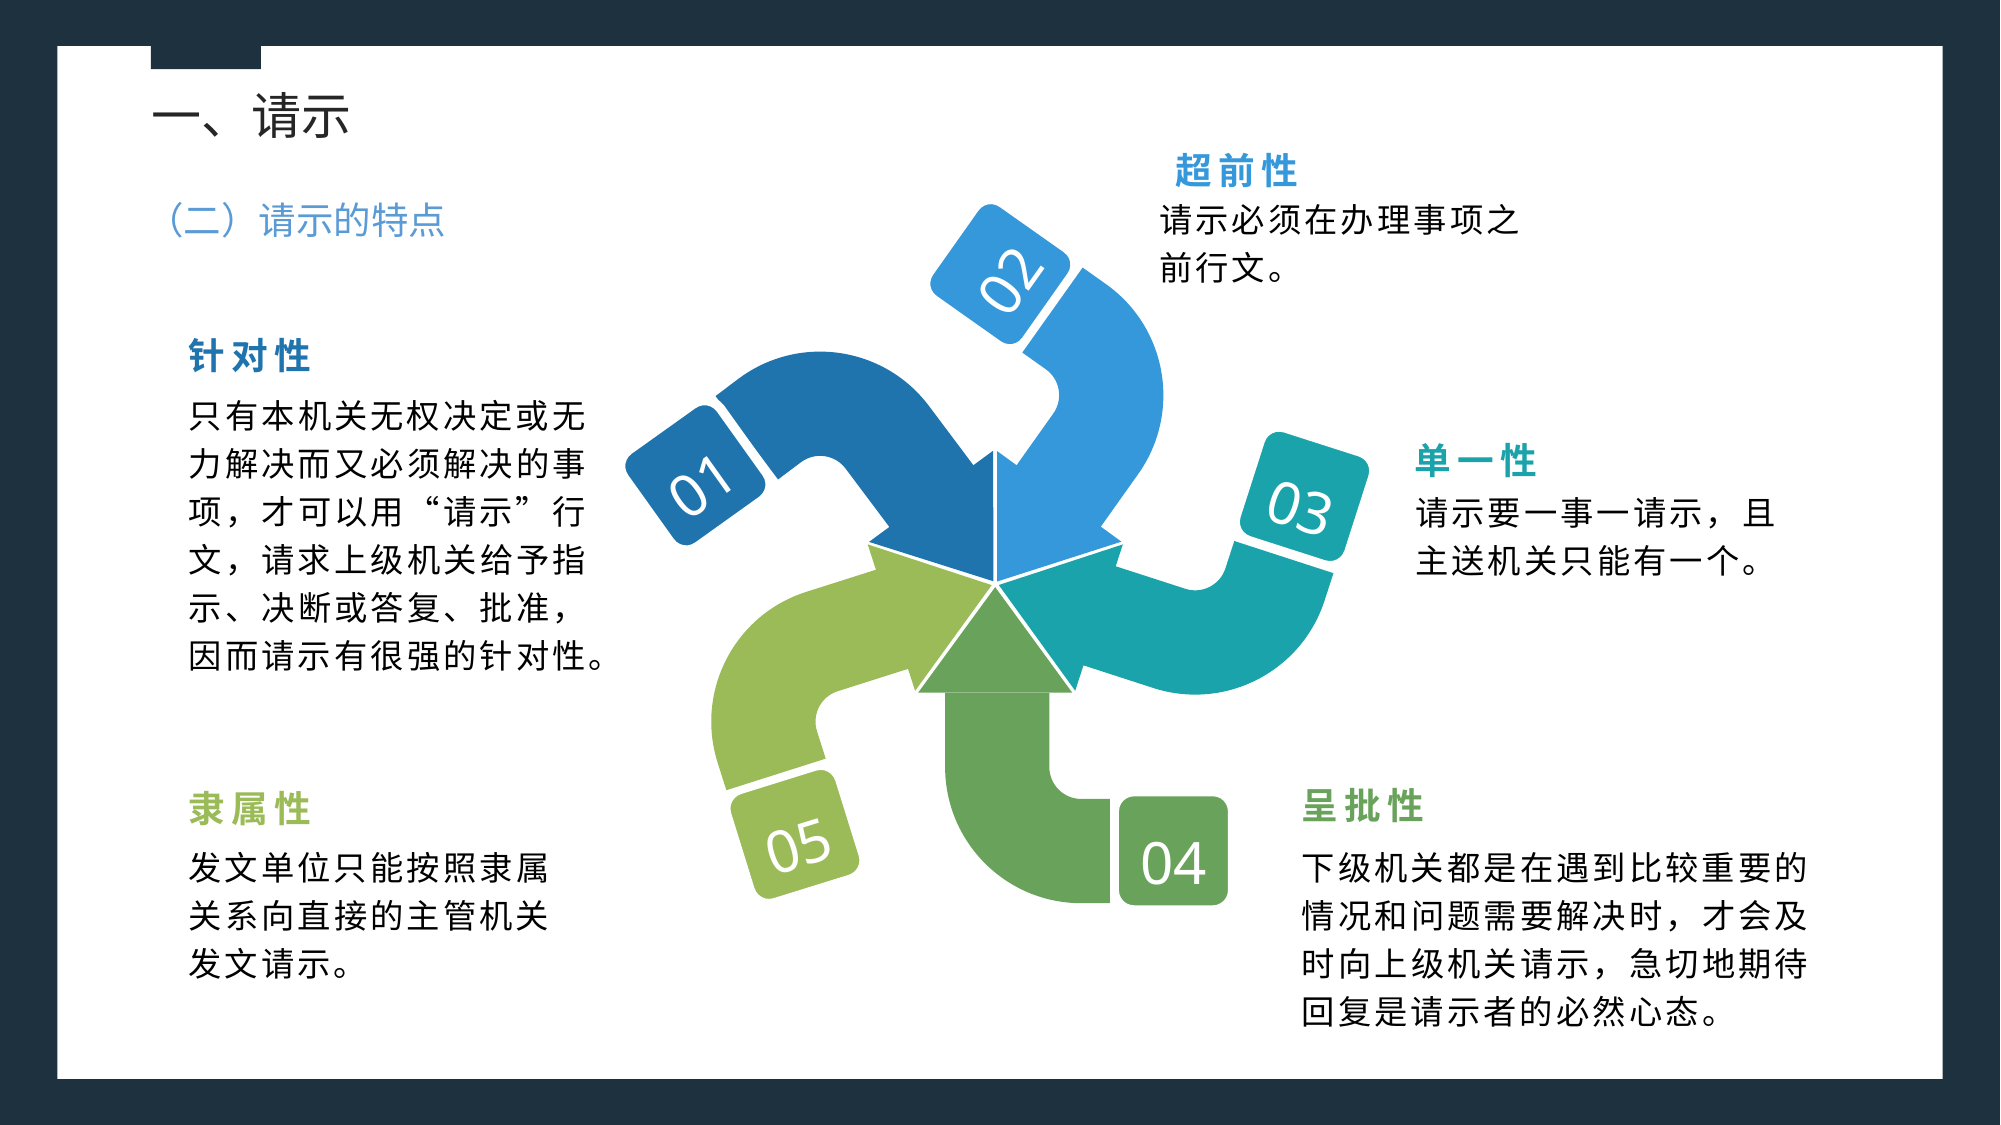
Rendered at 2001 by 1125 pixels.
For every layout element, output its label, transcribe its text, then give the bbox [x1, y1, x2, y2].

text_box 01 [639, 400, 771, 551]
text_box 发文单位只能按照隶属关系向直接的主管机关发文请示。 [173, 839, 587, 1003]
text_box [1082, 541, 1334, 695]
text_box 单一性 [1399, 421, 1813, 483]
text_box 04 [1114, 791, 1233, 911]
text_box 请示要一事一请示，且主送机关只能有一个。 [1400, 484, 1814, 595]
text_box [711, 570, 906, 791]
text_box 03 [1235, 426, 1374, 566]
text_box 05 [725, 765, 865, 904]
text_box [997, 542, 1125, 694]
text_box [916, 585, 1075, 694]
text_box 下级机关都是在遇到比较重要的情况和问题需要解决时，才会及时向上级机关请示，急切地期待回复是请示者的必然心态。 [1287, 839, 1847, 1046]
text_box 超前性 [1160, 130, 1574, 192]
text_box （二）请示的特点 [131, 166, 1067, 250]
text_box 只有本机关无权决定或无力解决而又必须解决的事项，才可以用“请示”行文，请求上级机关给予指示、决断或答复、批准，因而请示有很强的针对性。 [174, 387, 639, 691]
text_box [945, 692, 1110, 904]
text_box [866, 543, 994, 694]
text_box 针对性 [173, 316, 524, 378]
text_box 请示必须在办理事项之前行文。 [1144, 191, 1558, 301]
text_box [715, 351, 974, 529]
text_box 一、请示 [150, 77, 858, 152]
text_box [995, 448, 1124, 583]
text_box 呈批性 [1286, 766, 1700, 828]
text_box [1010, 267, 1164, 535]
text_box 02 [925, 199, 1075, 349]
text_box [866, 448, 995, 583]
text_box 隶属性 [173, 768, 587, 830]
